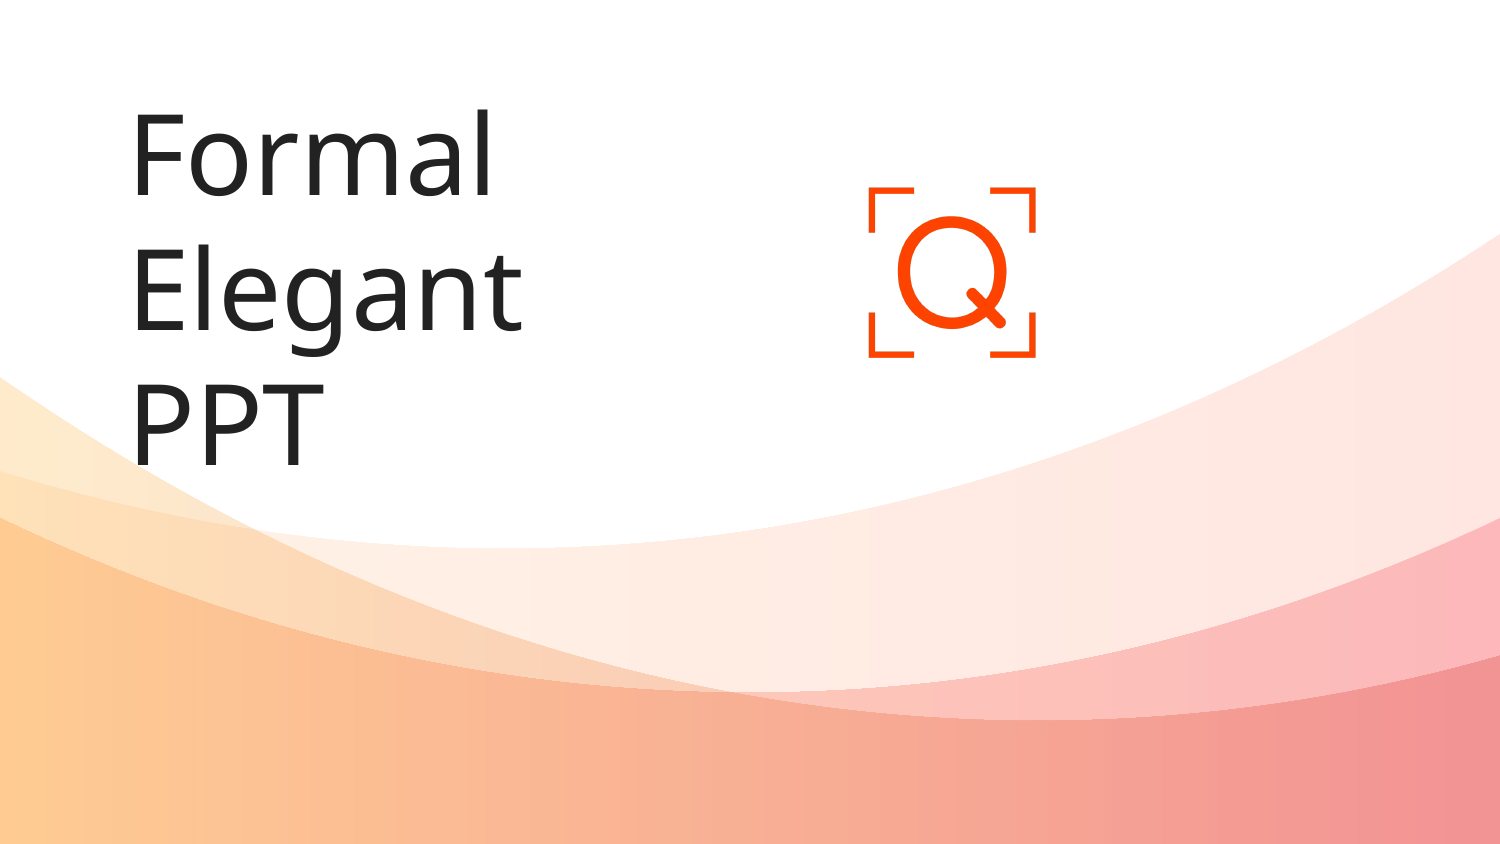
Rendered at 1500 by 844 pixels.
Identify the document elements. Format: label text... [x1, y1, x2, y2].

title Formal Elegant PPT [127, 82, 583, 478]
picture [588, 0, 1316, 546]
